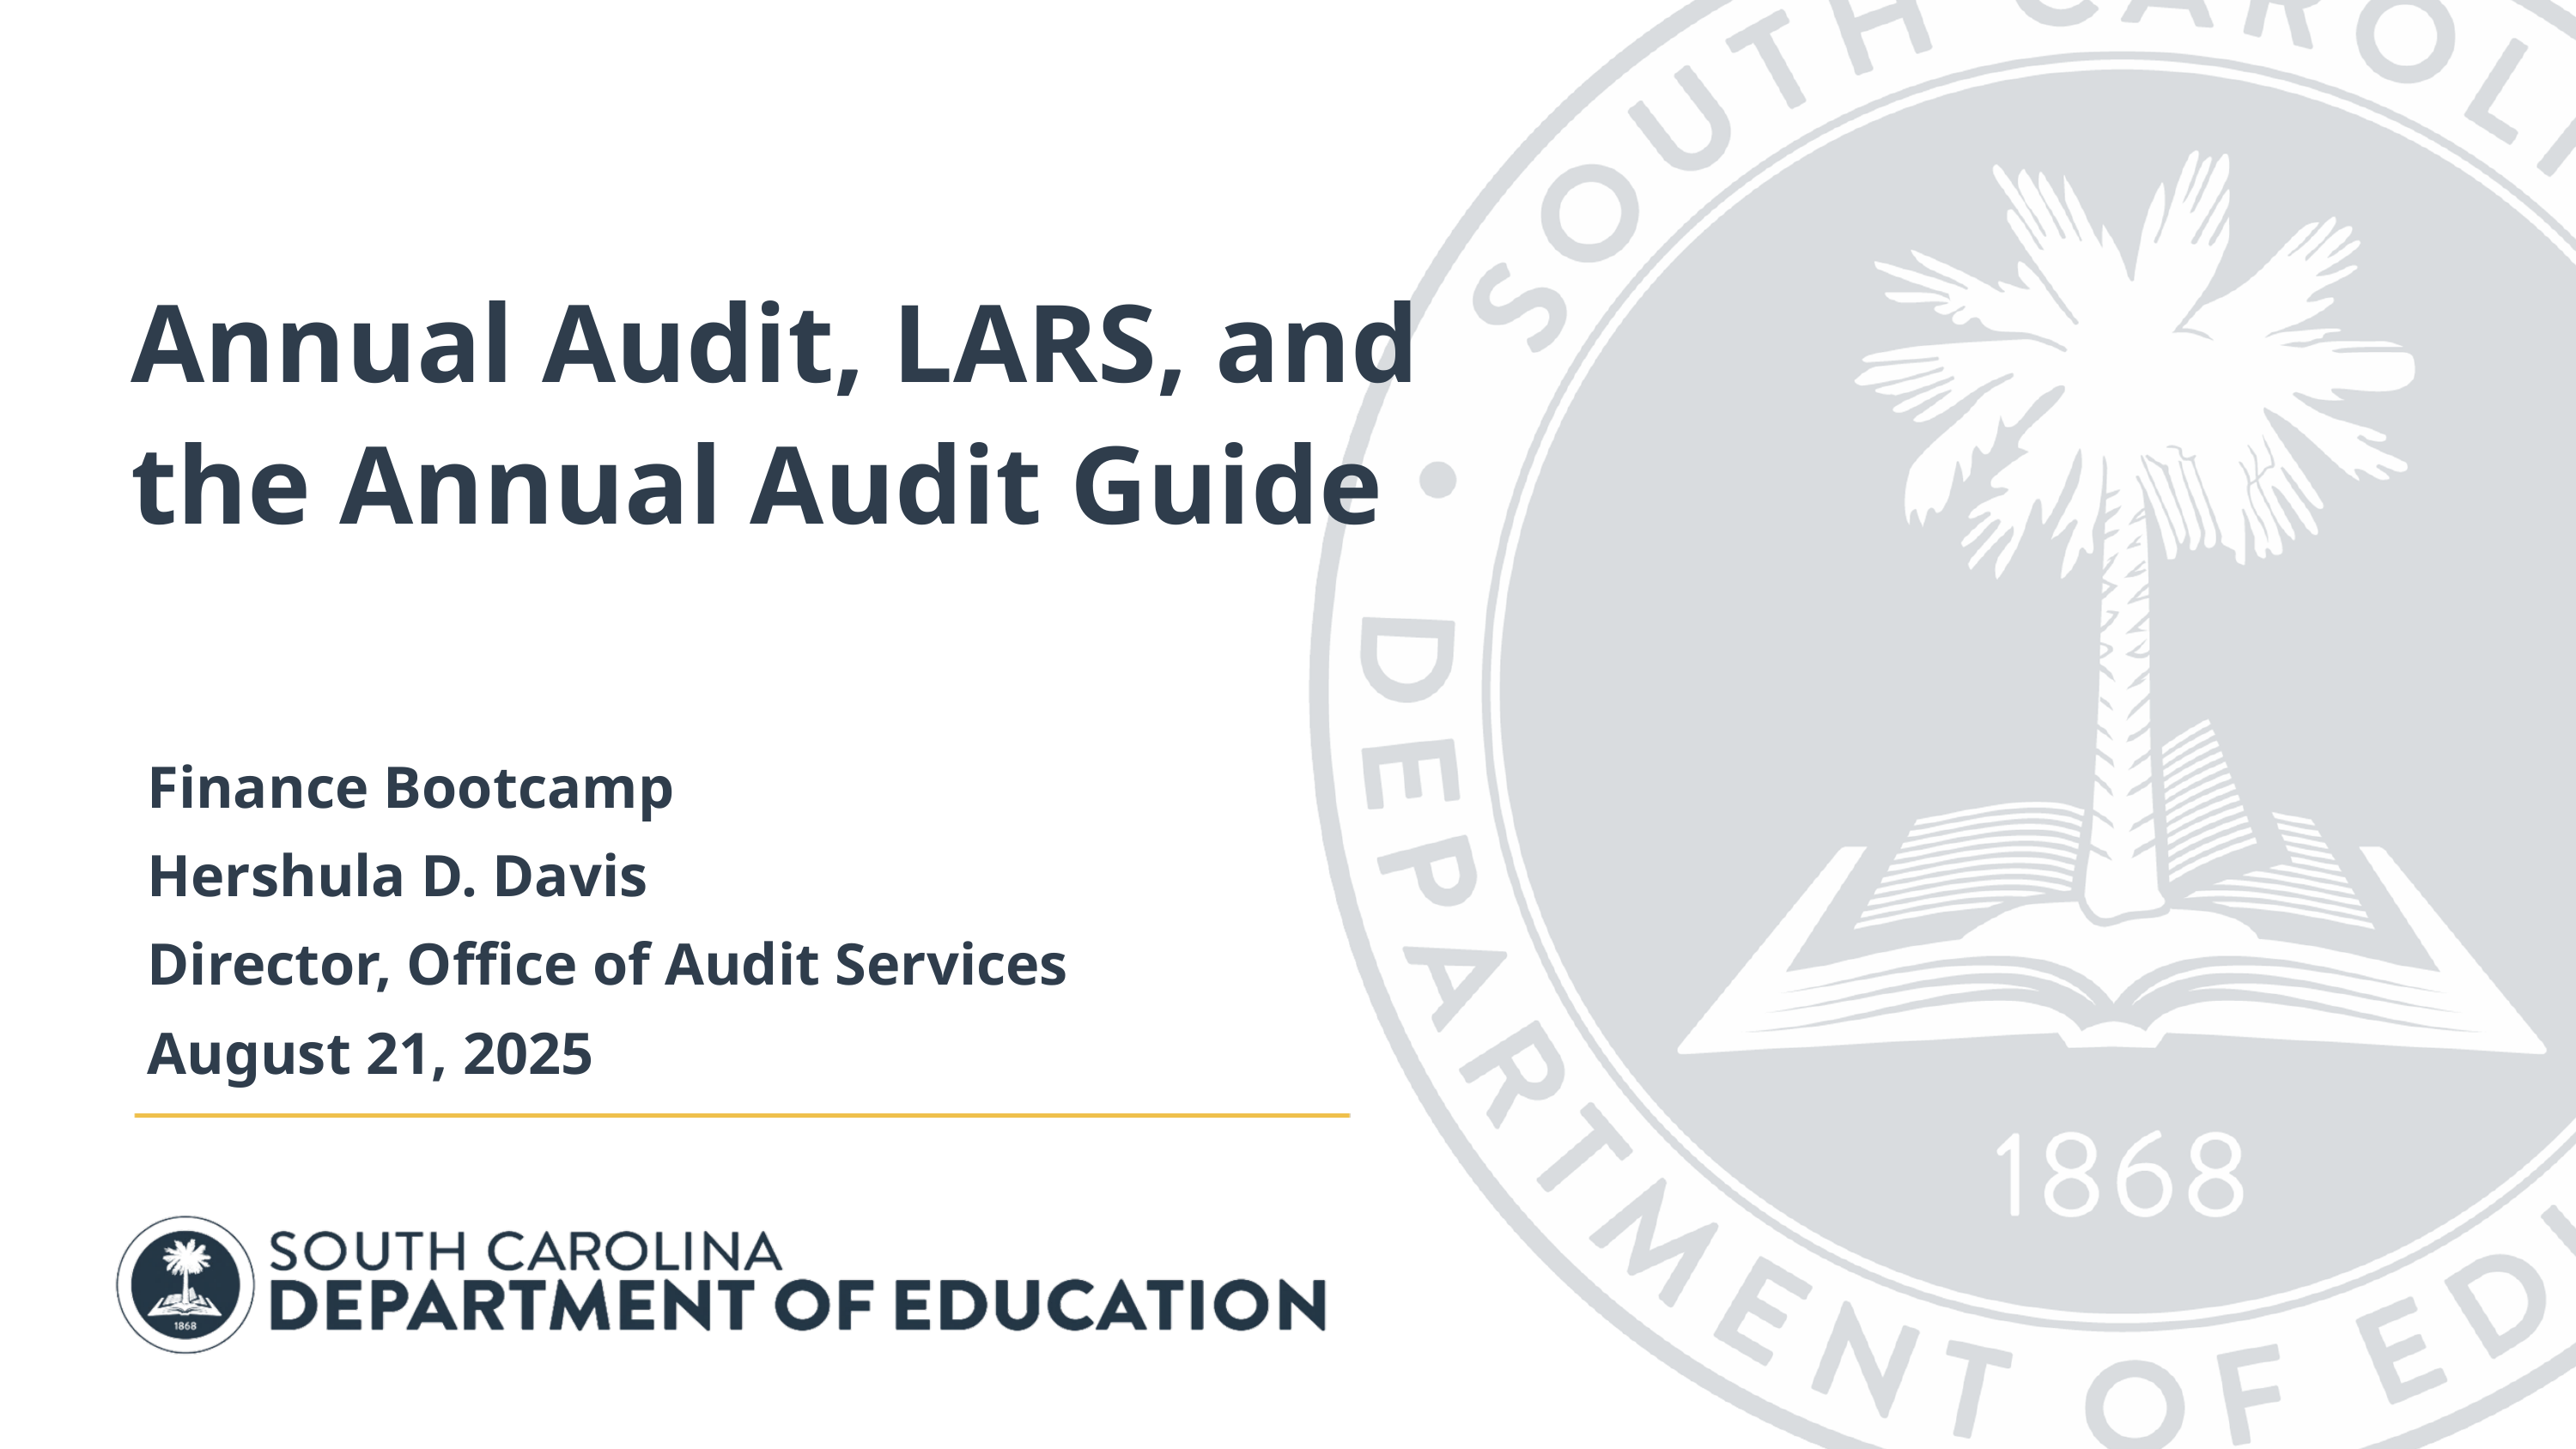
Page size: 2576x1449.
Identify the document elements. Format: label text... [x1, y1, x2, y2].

title Annual Audit, LARS, and the Annual Audit Guide [118, 144, 1577, 663]
picture [42, 0, 2576, 1449]
subtitle Finance Bootcamp Hershula D. Davis Director, Office of Audit Services August 21, 2025 [134, 743, 1595, 1093]
